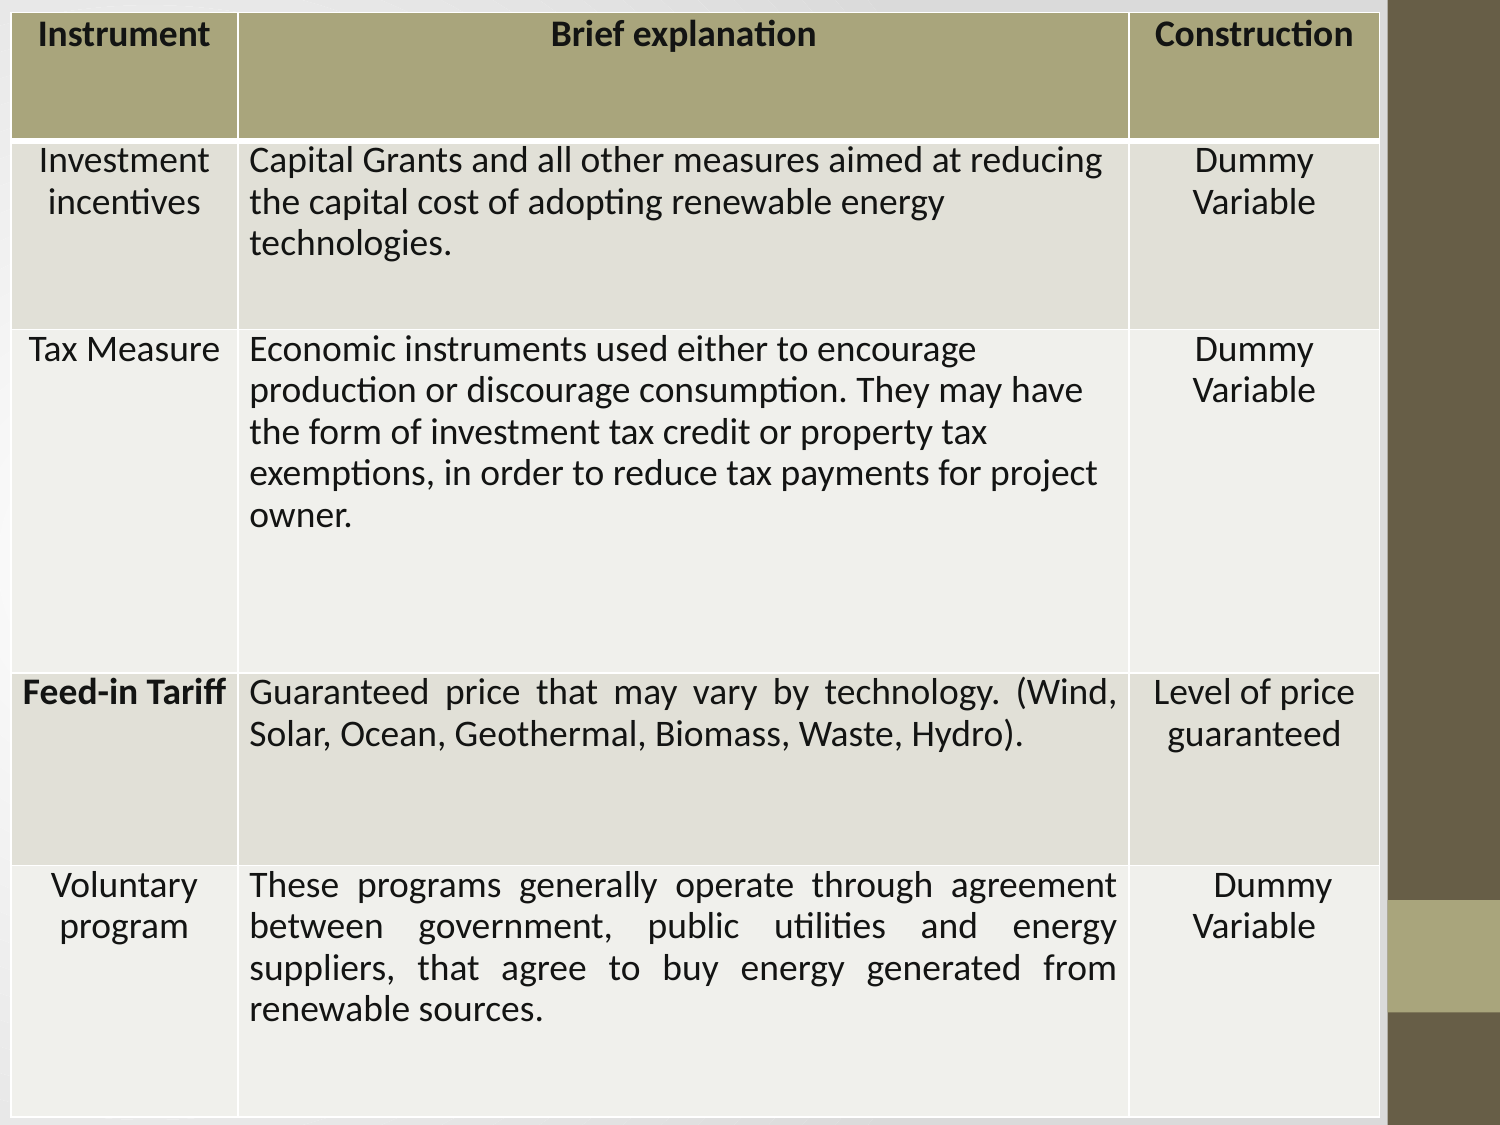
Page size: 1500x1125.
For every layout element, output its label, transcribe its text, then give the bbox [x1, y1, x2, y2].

table_cell Dummy Variable [1130, 330, 1379, 672]
table_cell Capital Grants and all other measures aimed at reducing the capital cost of adopting renewable energy technologies. [239, 144, 1128, 329]
table_header Instrument [12, 13, 237, 138]
table_header Brief explanation [239, 13, 1128, 138]
table_cell Level of price guaranteed [1130, 674, 1379, 865]
table_cell Economic instruments used either to encourage production or discourage consumption. They may have the form of investment tax credit or property tax exemptions, in order to reduce tax payments for project owner. [239, 330, 1128, 672]
table_header Construction [1130, 13, 1379, 138]
table_cell These programs generally operate through agreement between government, public utilities and energy suppliers, that agree to buy energy generated from renewable sources. [239, 866, 1128, 1116]
table_cell Tax Measure [12, 330, 237, 672]
table_cell Voluntary program [12, 866, 237, 1116]
table_cell Investment incentives [12, 144, 237, 329]
table_cell Feed-in Tariff [12, 674, 237, 865]
table_cell Guaranteed price that may vary by technology. (Wind, Solar, Ocean, Geothermal, Biomass, Waste, Hydro). [239, 674, 1128, 865]
table_cell Dummy Variable [1130, 866, 1379, 1116]
table_cell Dummy Variable [1130, 144, 1379, 329]
